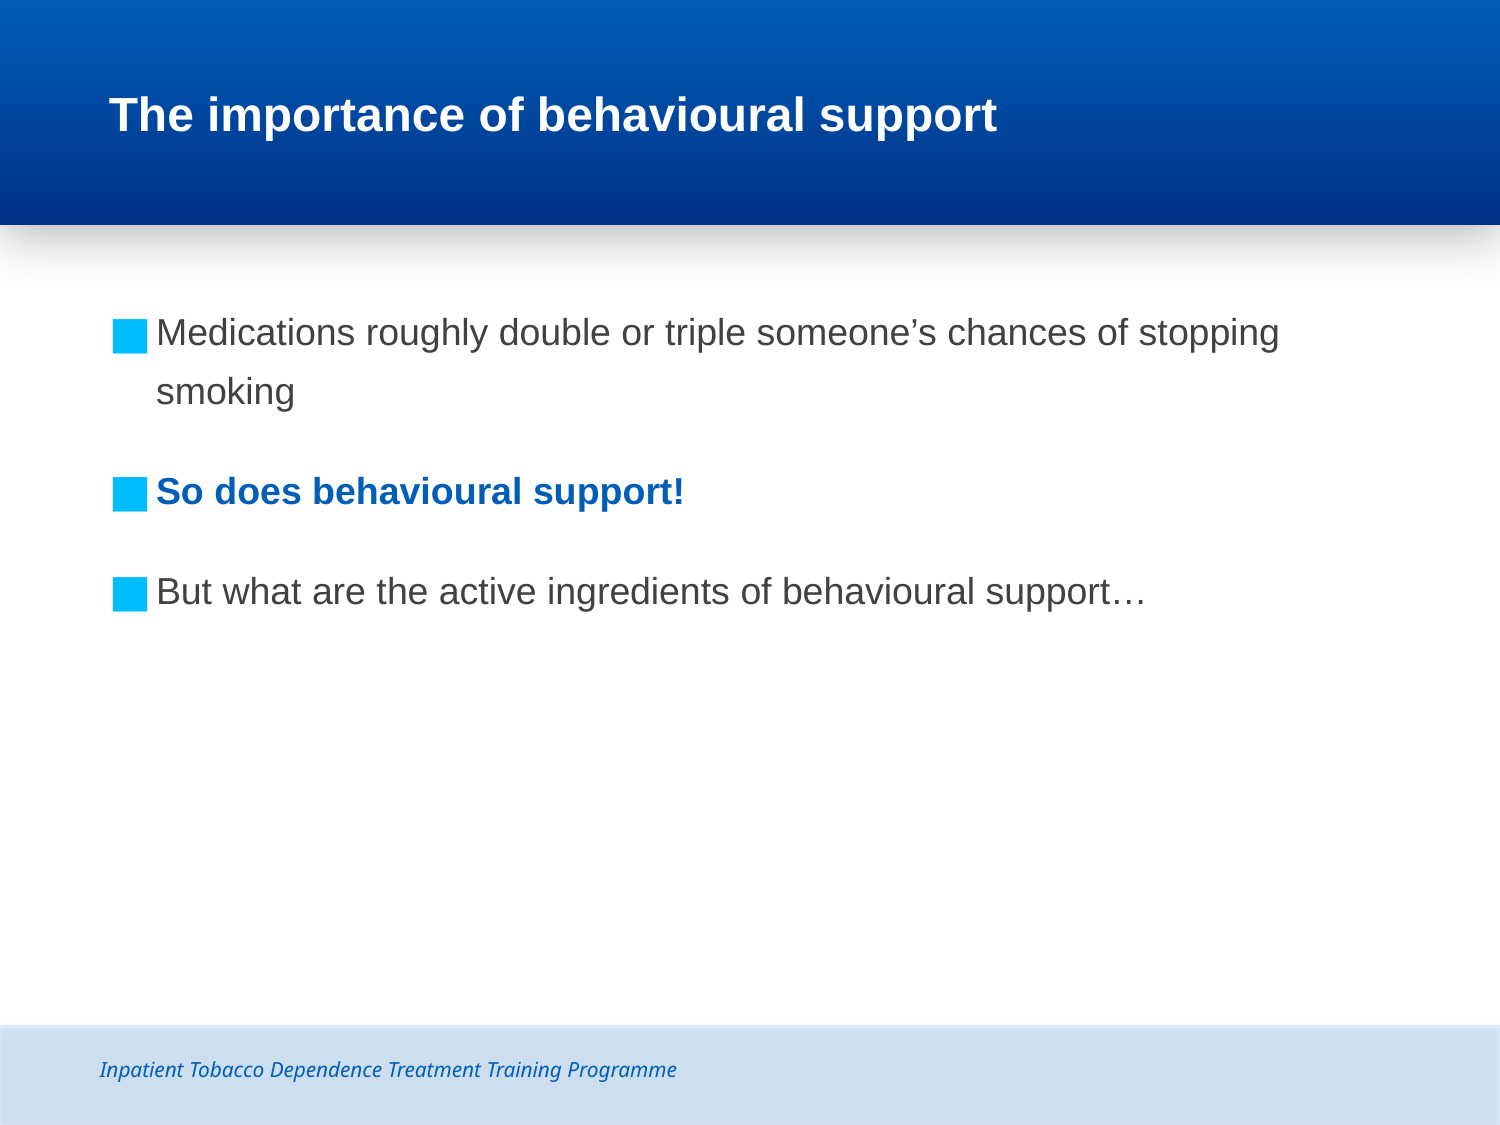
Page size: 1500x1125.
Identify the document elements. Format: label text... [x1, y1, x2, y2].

title The importance of behavioural support [93, 24, 1401, 201]
footer Inpatient Tobacco Dependence Treatment Training Programme [84, 1038, 790, 1099]
list Medications roughly double or triple someone’s chances of stopping smoking So does behavioural support! But what are the active ingredients of behavioural support… [93, 287, 1401, 976]
